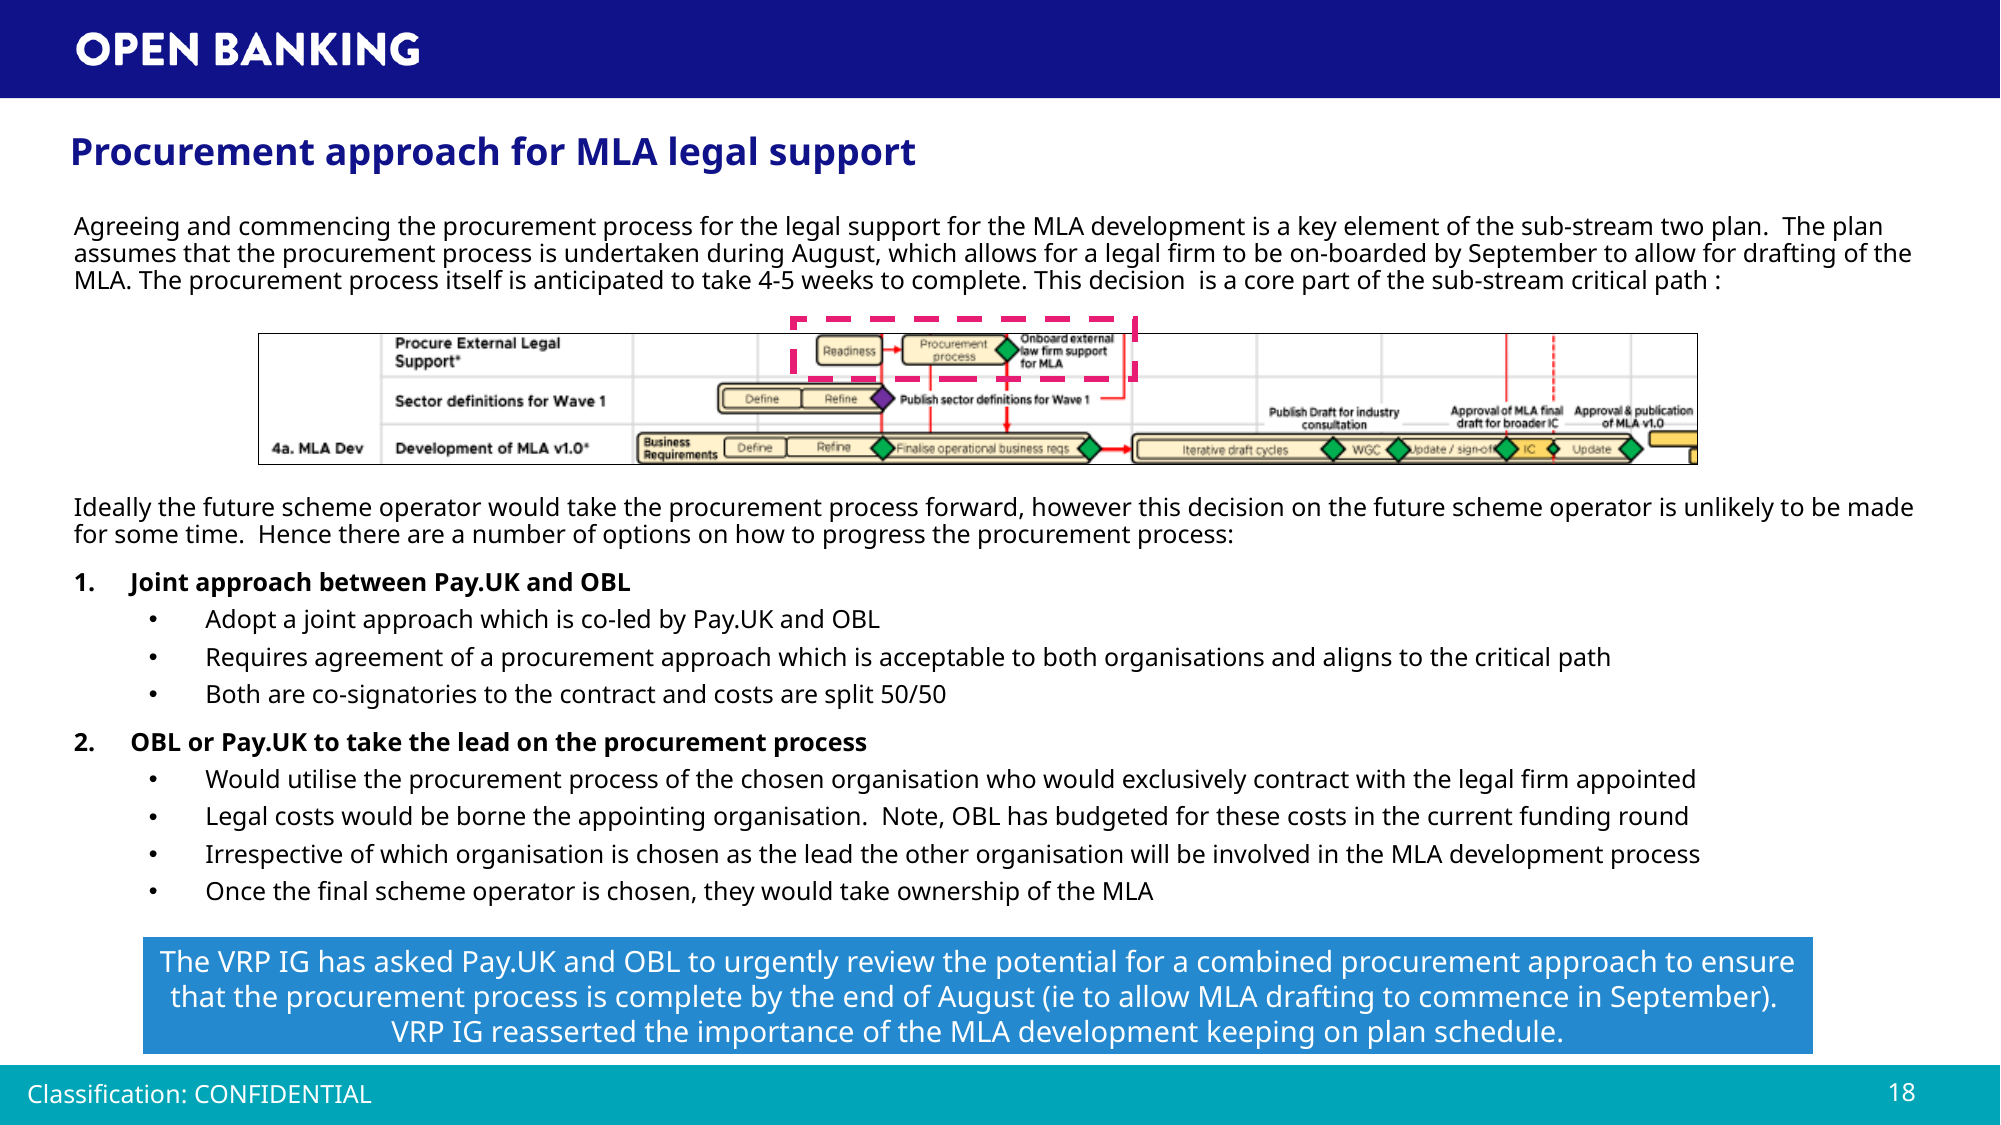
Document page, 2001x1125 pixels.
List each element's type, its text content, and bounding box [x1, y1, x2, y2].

list Agreeing and commencing the procurement process for the legal support for the MLA development is a key element of the sub-stream two plan. The plan assumes that the procurement process is undertaken during August, which allows for a legal firm to be on-boarded by September to allow for drafting of the MLA. The procurement process itself is anticipated to take 4-5 weeks to complete. This decision is a core part of the sub-stream critical path : [59, 206, 1936, 334]
text_box [792, 318, 1136, 333]
text_box Ideally the future scheme operator would take the procurement process forward, however this decision on the future scheme operator is unlikely to be made for some time. Hence there are a number of options on how to progress the procurement process: Joint approach between Pay.UK and OBL Adopt a joint approach which is co-led by Pay.UK and OBL Requires agreement of a procurement approach which is acceptable to both organisations and aligns to the critical path Both are co-signatories to the contract and costs are split 50/50 OBL or Pay.UK to take the lead on the procurement process Would utilise the procurement process of the chosen organisation who would exclusively contract with the legal firm appointed Legal costs would be borne the appointing organisation. Note, OBL has budgeted for these costs in the current funding round Irrespective of which organisation is chosen as the lead the other organisation will be involved in the MLA development process Once the final scheme operator is chosen, they would take ownership of the MLA [59, 487, 1936, 948]
picture [43, 0, 452, 99]
picture [258, 333, 1698, 465]
title Procurement approach for MLA legal support [54, 125, 1629, 207]
text_box The VRP IG has asked Pay.UK and OBL to urgently review the potential for a combined procurement approach to ensure that the procurement process is complete by the end of August (ie to allow MLA drafting to commence in September). VRP IG reasserted the importance of the MLA development keeping on plan schedule. [140, 934, 1816, 1057]
footer Classification: CONFIDENTIAL [1, 1064, 399, 1124]
slide_number 18 [1412, 1064, 1932, 1124]
